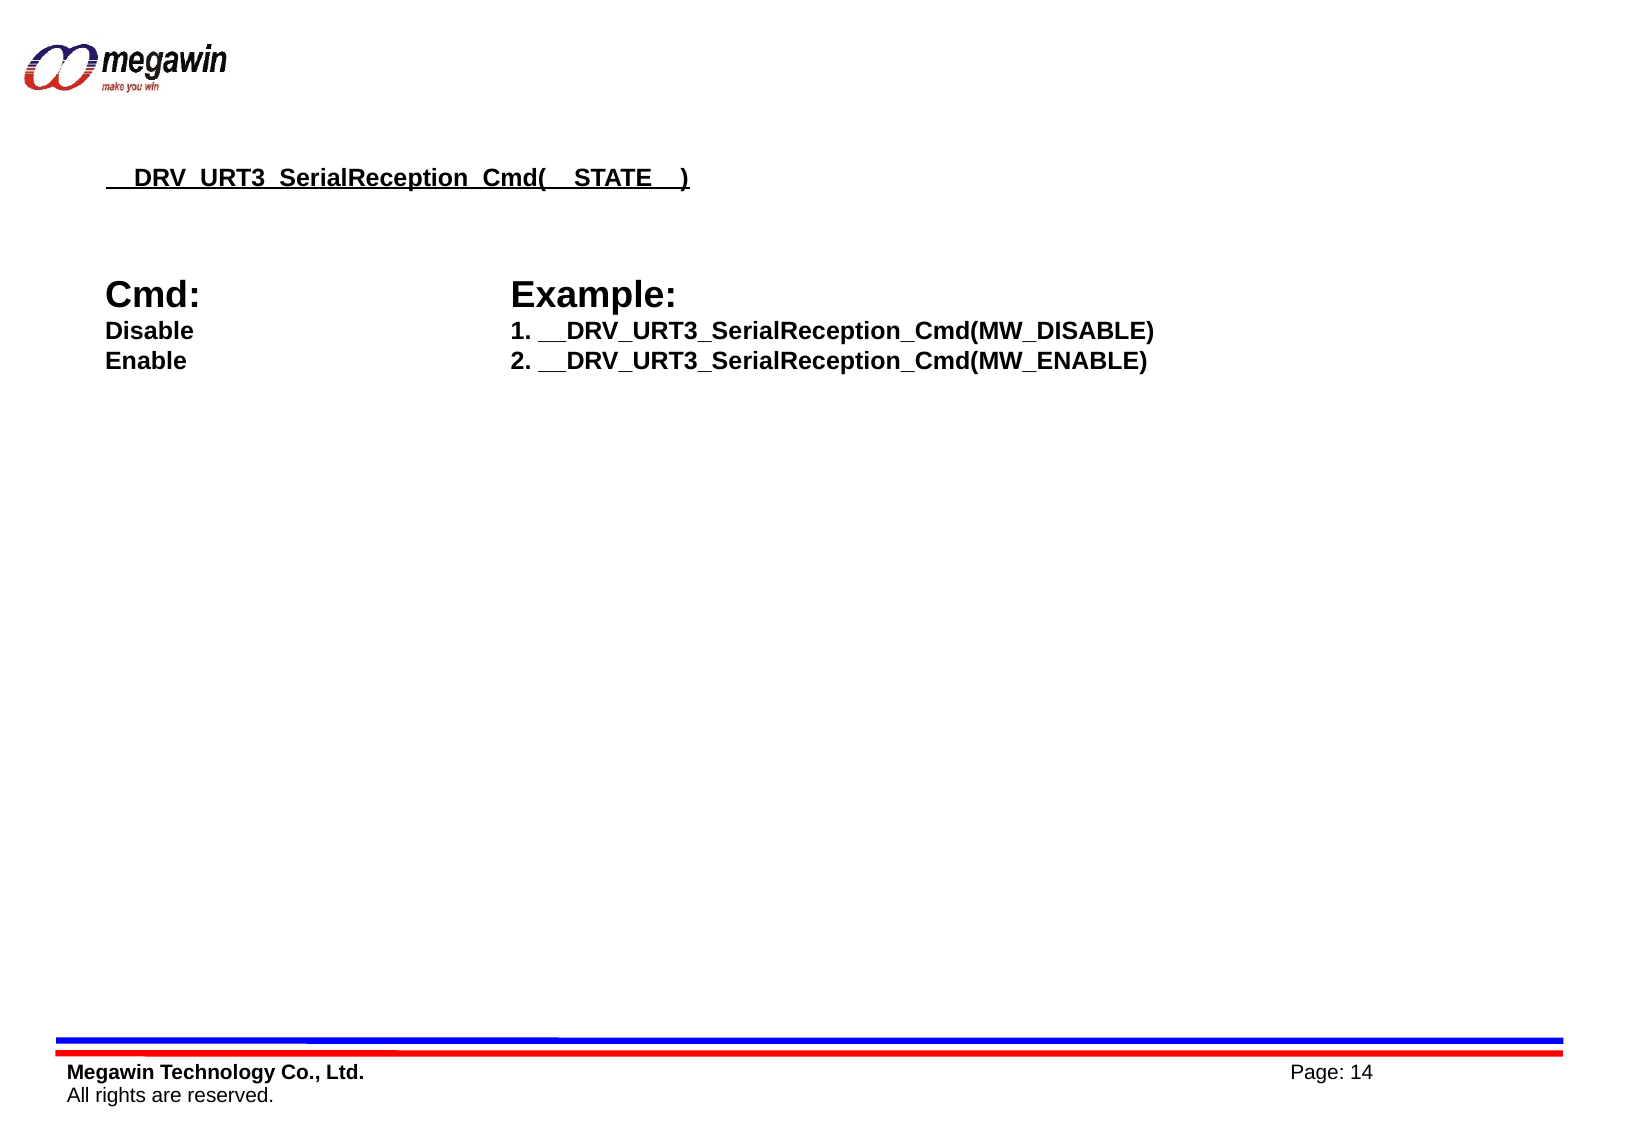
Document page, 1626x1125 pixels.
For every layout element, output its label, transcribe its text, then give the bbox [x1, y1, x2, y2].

text_box Cmd: Disable Enable [90, 262, 217, 383]
picture [19, 37, 231, 97]
text_box Example: 1. __DRV_URT3_SerialReception_Cmd(MW_DISABLE) 2. __DRV_URT3_SerialReception_Cmd(MW_ENABLE) [495, 262, 1437, 383]
text_box __DRV_URT3_SerialReception_Cmd(__STATE__) [91, 153, 705, 199]
